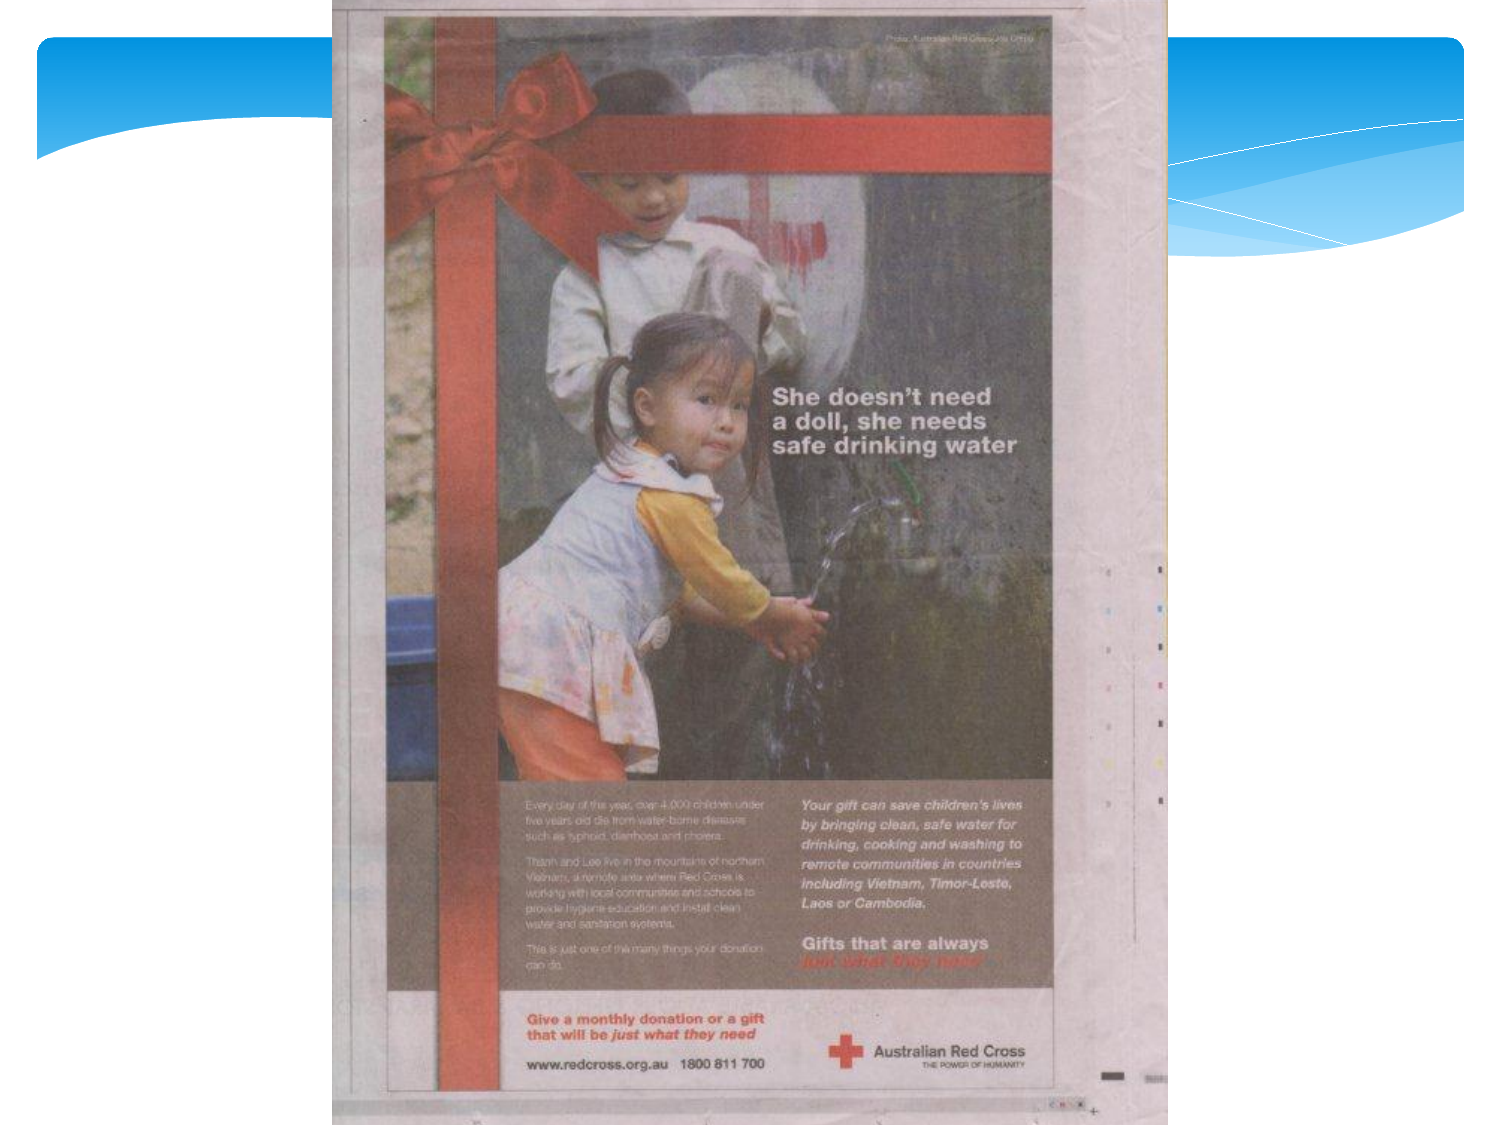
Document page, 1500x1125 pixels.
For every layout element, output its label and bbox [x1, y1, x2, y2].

picture [332, 0, 1168, 1125]
